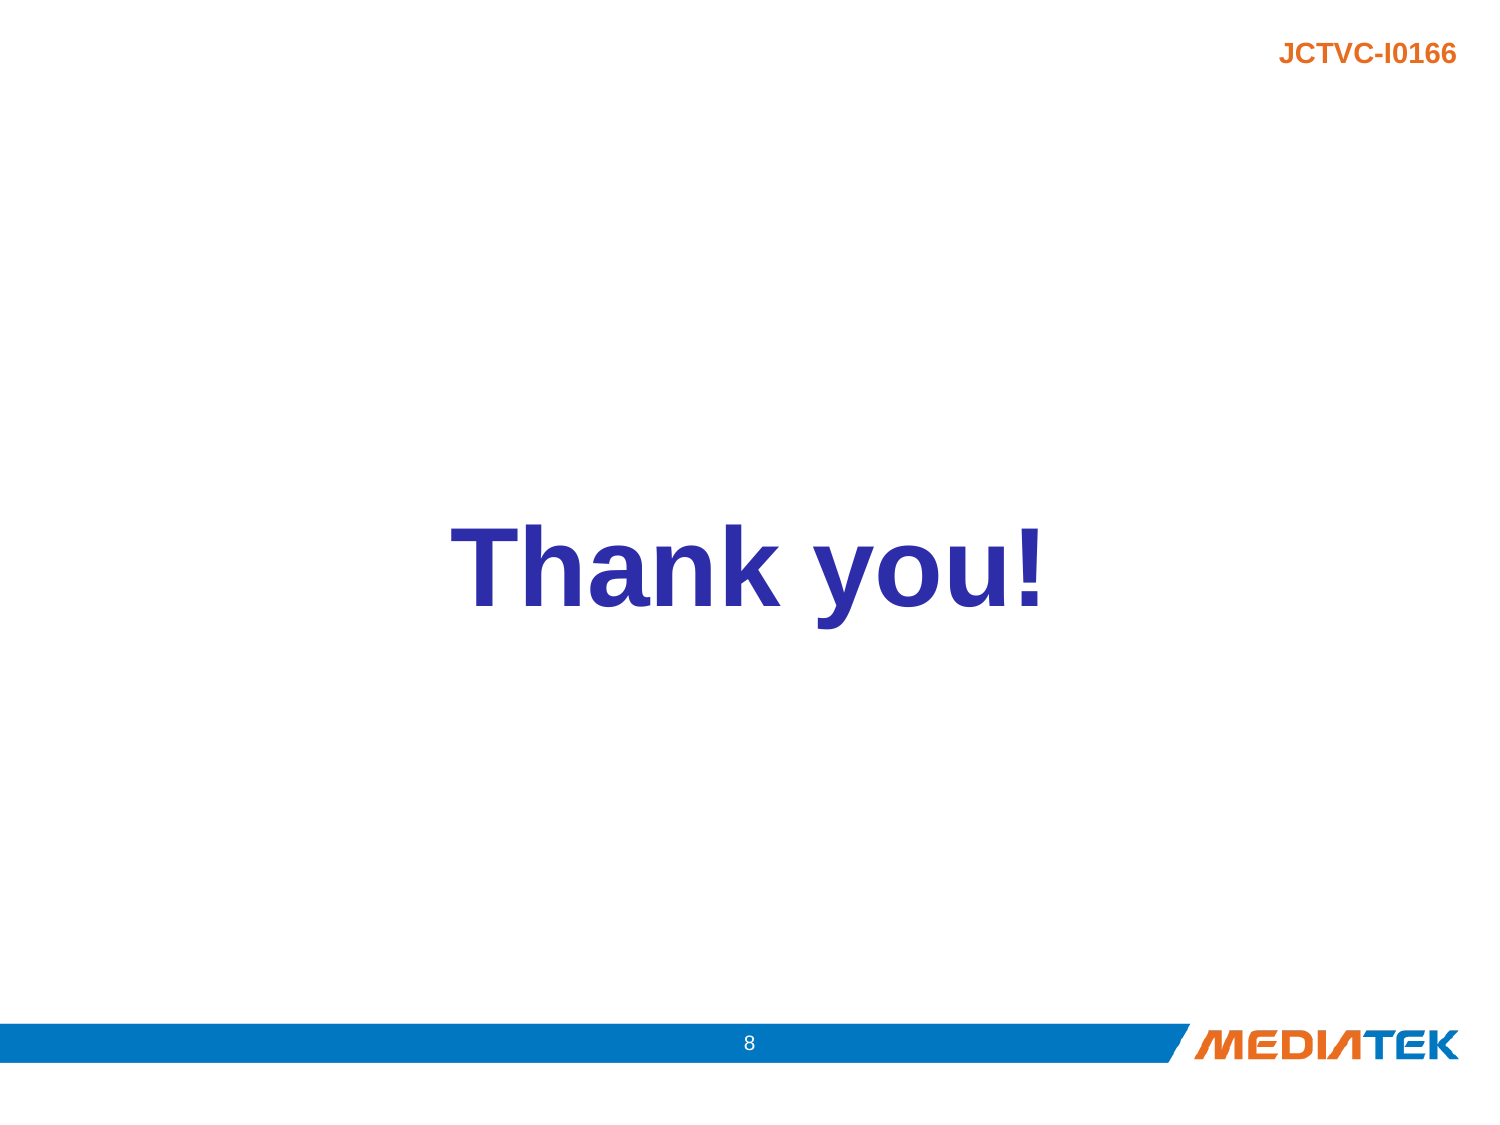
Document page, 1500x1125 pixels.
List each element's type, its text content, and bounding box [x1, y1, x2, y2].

picture [0, 1023, 711, 1063]
slide_number 7 [711, 1022, 789, 1090]
text_box Thank you! [435, 486, 1065, 637]
picture [789, 1023, 1459, 1063]
